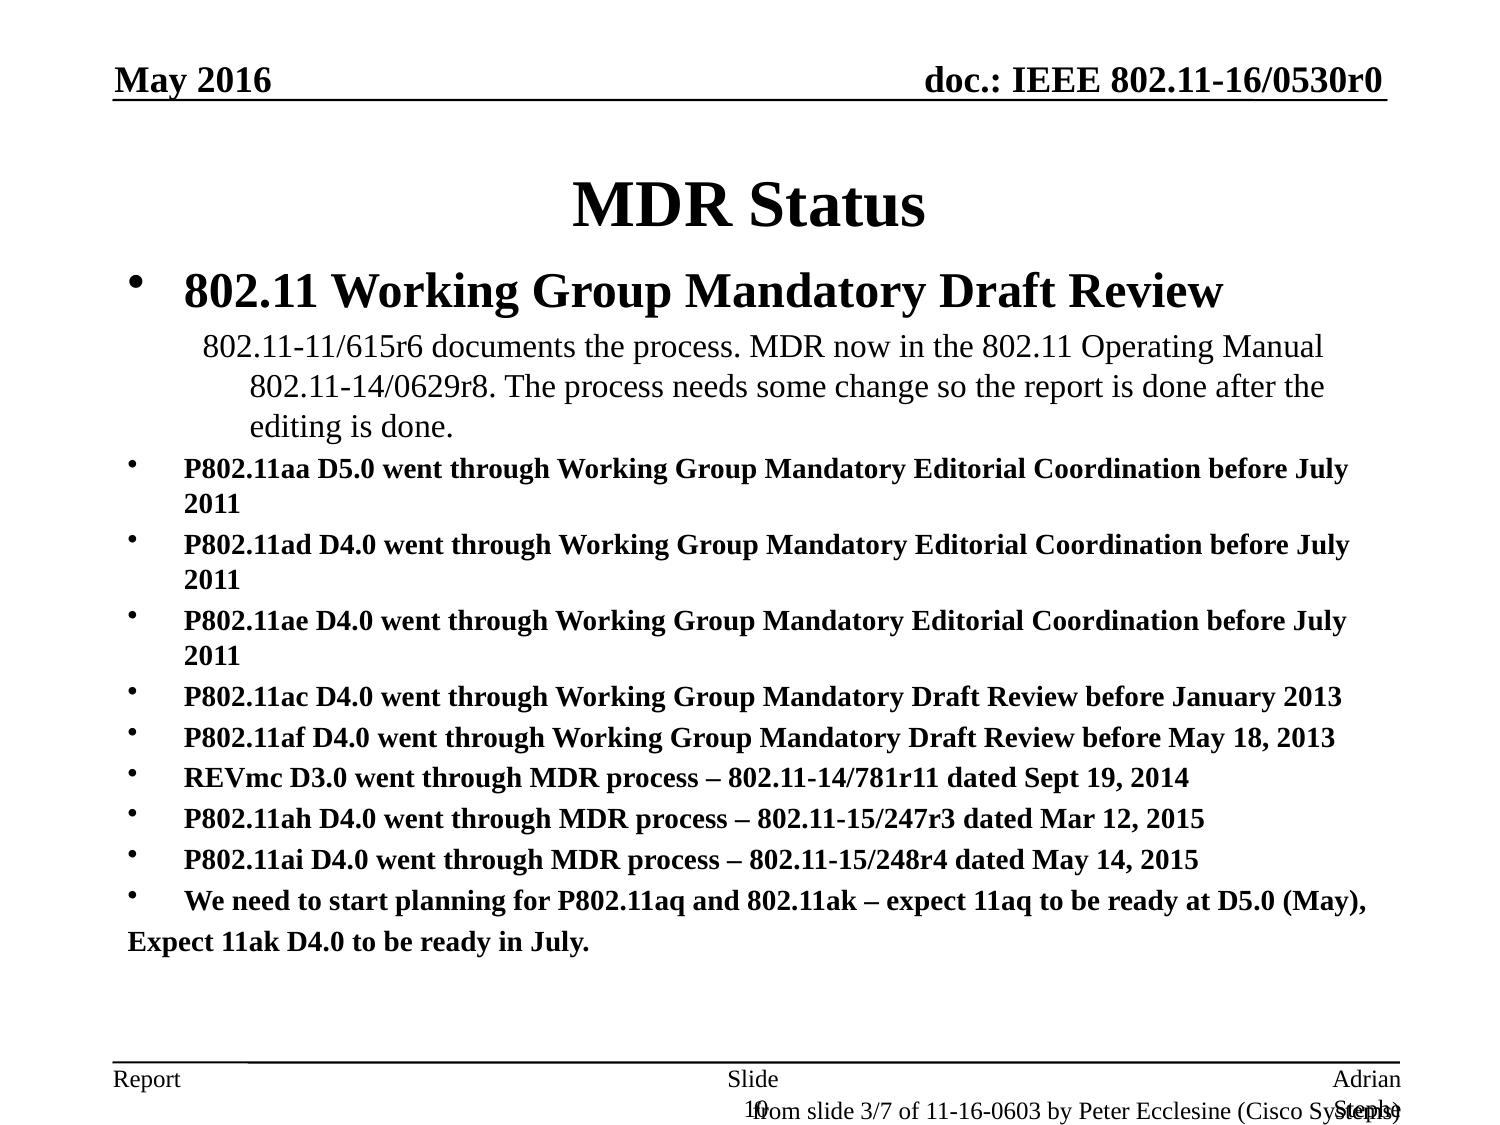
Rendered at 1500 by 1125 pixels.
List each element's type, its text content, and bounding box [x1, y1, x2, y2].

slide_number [114, 54, 374, 101]
list 802.11 Working Group Mandatory Draft Review 802.11-11/615r6 documents the process. MDR now in the 802.11 Operating Manual 802.11-14/0629r8. The process needs some change so the report is done after the editing is done. P802.11aa D5.0 went through Working Group Mandatory Editorial Coordination before July 2011 P802.11ad D4.0 went through Working Group Mandatory Editorial Coordination before July 2011 P802.11ae D4.0 went through Working Group Mandatory Editorial Coordination before July 2011 P802.11ac D4.0 went through Working Group Mandatory Draft Review before January 2013 P802.11af D4.0 went through Working Group Mandatory Draft Review before May 18, 2013 REVmc D3.0 went through MDR process – 802.11-14/781r11 dated Sept 19, 2014 P802.11ah D4.0 went through MDR process – 802.11-15/247r3 dated Mar 12, 2015 P802.11ai D4.0 went through MDR process – 802.11-15/248r4 dated May 14, 2015 We need to start planning for P802.11aq and 802.11ak – expect 11aq to be ready at D5.0 (May), Expect 11ak D4.0 to be ready in July. [112, 249, 1388, 1050]
text_box from slide 3/7 of 11-16-0603 by Peter Ecclesine (Cisco Systems) [343, 1087, 1417, 1125]
footer Adrian Stephens, Intel Corporation [1324, 1061, 1402, 1087]
title MDR Status [112, 112, 1388, 249]
slide_number Slide 10 [720, 1061, 792, 1087]
